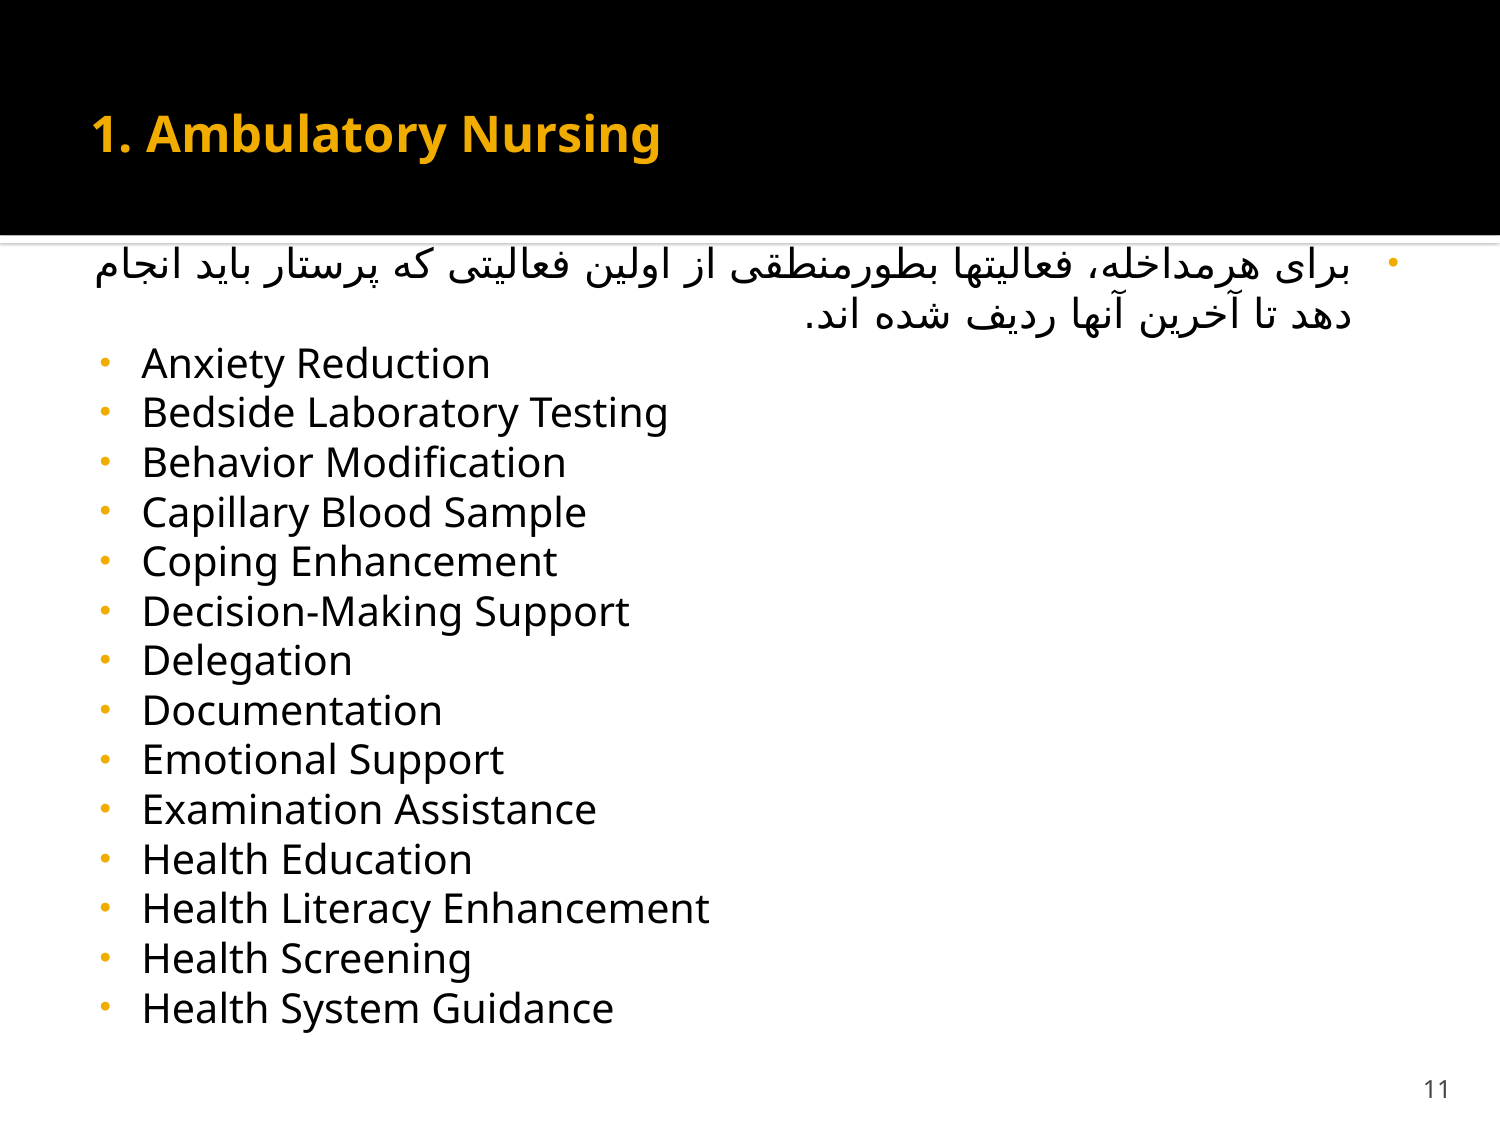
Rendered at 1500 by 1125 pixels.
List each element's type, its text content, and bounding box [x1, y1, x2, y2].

slide_number 11 [1345, 1062, 1467, 1108]
list برای هرمداخله، فعالیتها بطورمنطقی از اولین فعالیتی که پرستار باید انجام دهد تا آخرین آنها ردیف شده اند. Anxiety Reduction Bedside Laboratory Testing Behavior Modification Capillary Blood Sample Coping Enhancement Decision-Making Support Delegation Documentation Emotional Support Examination Assistance Health Education Health Literacy Enhancement Health Screening Health System Guidance [75, 222, 1425, 1050]
title 1. Ambulatory Nursing [75, 93, 1425, 222]
